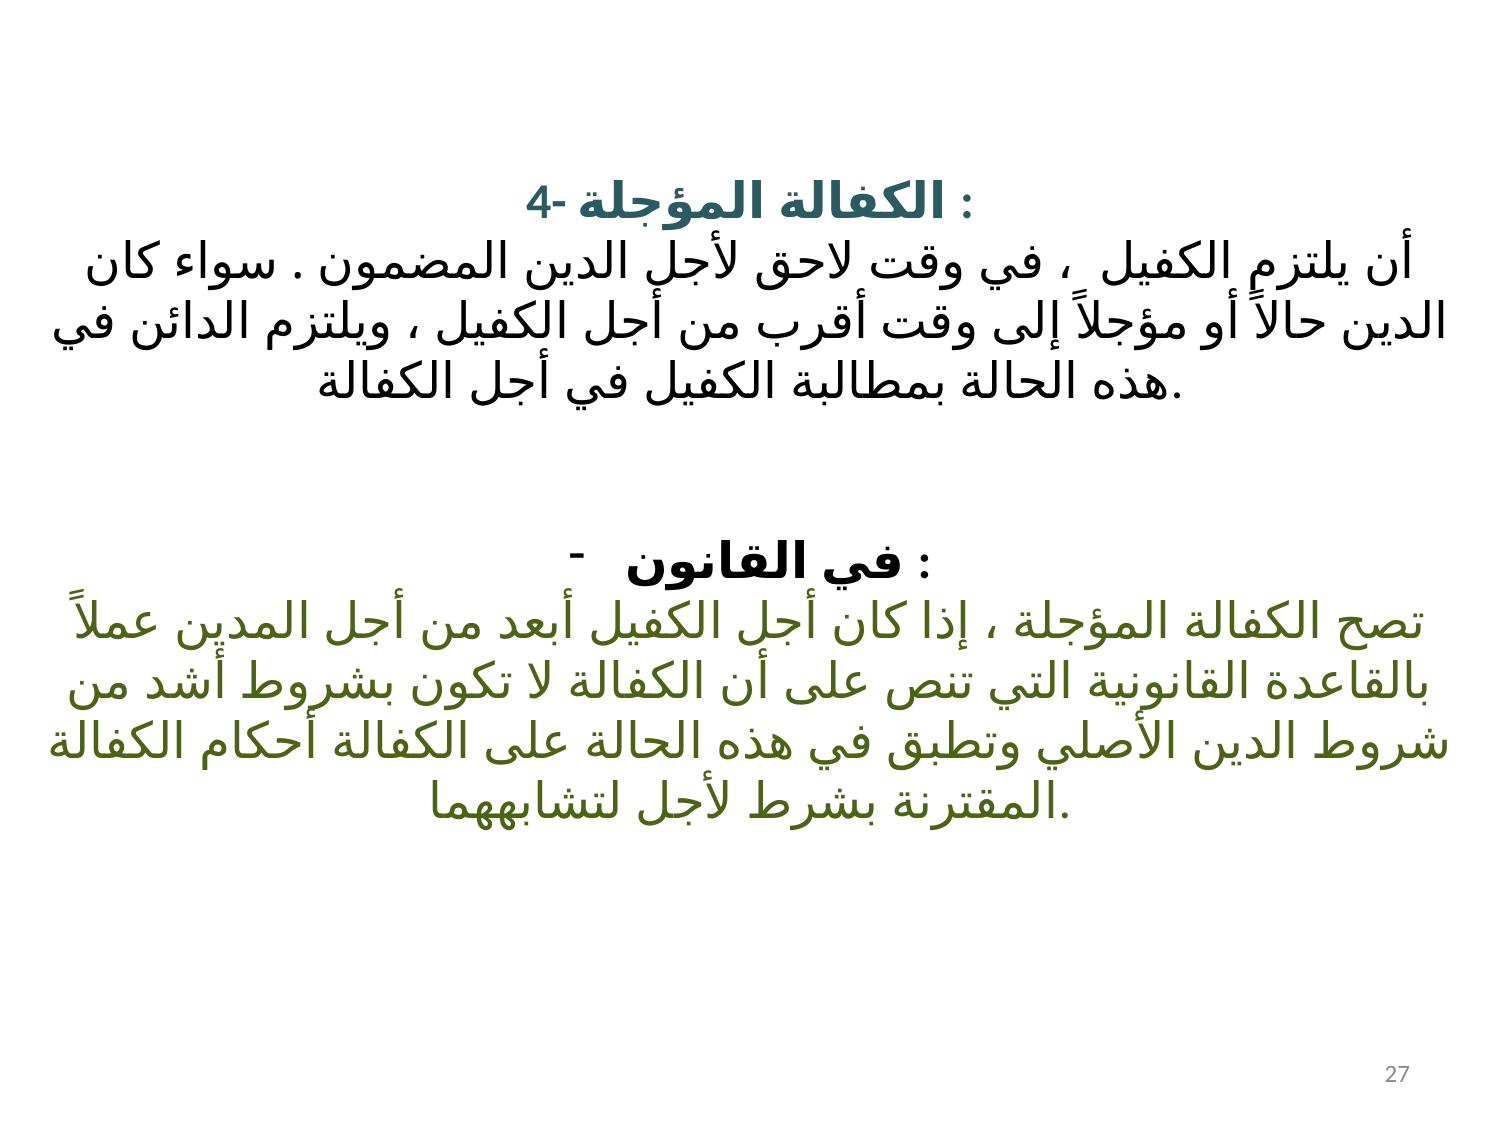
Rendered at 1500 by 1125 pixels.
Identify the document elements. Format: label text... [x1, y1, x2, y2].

slide_number 27 [1074, 1042, 1425, 1103]
text_box 4- الكفالة المؤجلة : أن يلتزم الكفيل ، في وقت لاحق لأجل الدين المضمون . سواء كان الدين حالاً أو مؤجلاً إلى وقت أقرب من أجل الكفيل ، ويلتزم الدائن في هذه الحالة بمطالبة الكفيل في أجل الكفالة. في القانون : تصح الكفالة المؤجلة ، إذا كان أجل الكفيل أبعد من أجل المدين عملاً بالقاعدة القانونية التي تنص على أن الكفالة لا تكون بشروط أشد من شروط الدين الأصلي وتطبق في هذه الحالة على الكفالة أحكام الكفالة المقترنة بشرط لأجل لتشابههما. [17, 160, 1483, 896]
